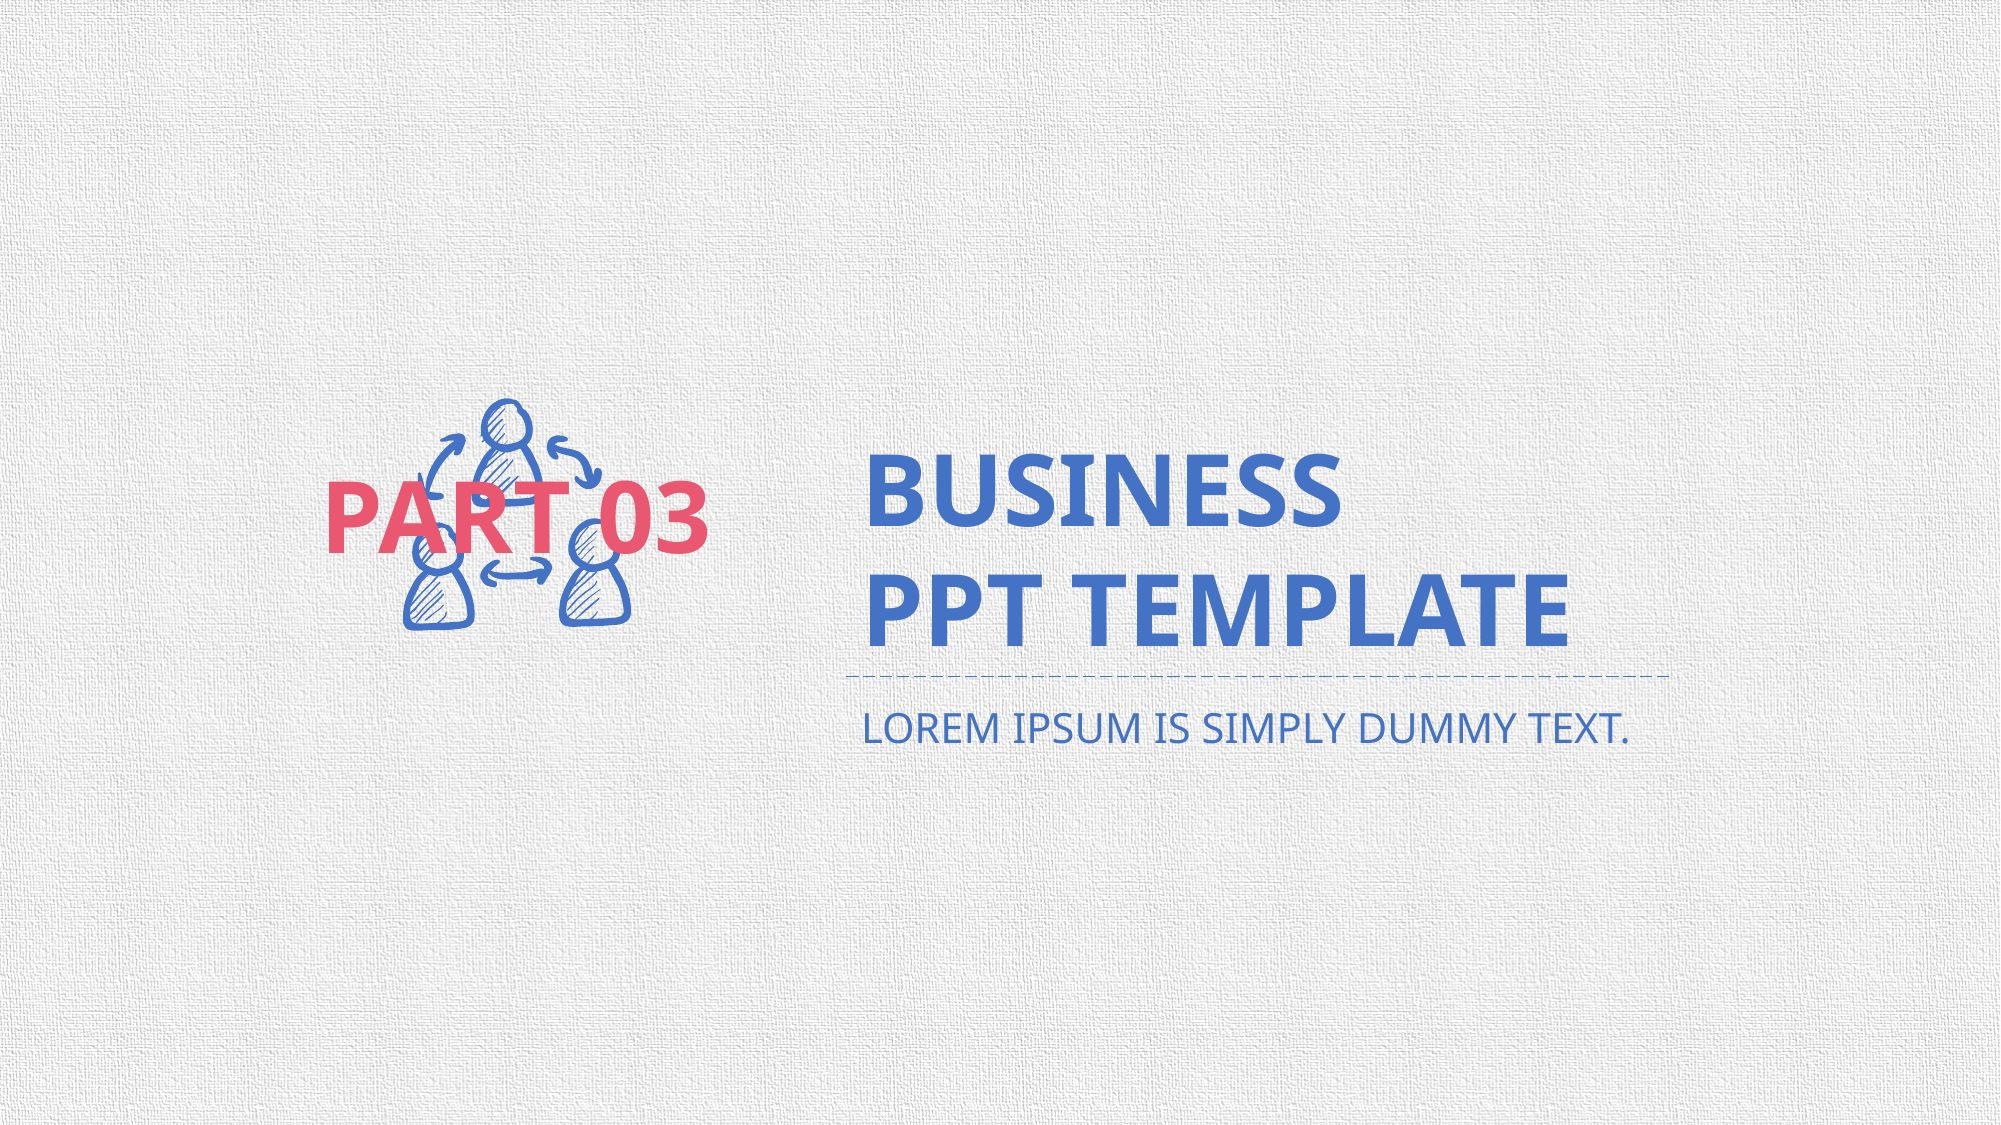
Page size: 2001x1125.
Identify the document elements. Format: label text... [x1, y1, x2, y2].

text_box PART 03 [632, 446, 750, 581]
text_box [846, 419, 1717, 756]
picture [0, 0, 2001, 1125]
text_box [401, 396, 632, 633]
text_box PART 03 [282, 446, 401, 581]
